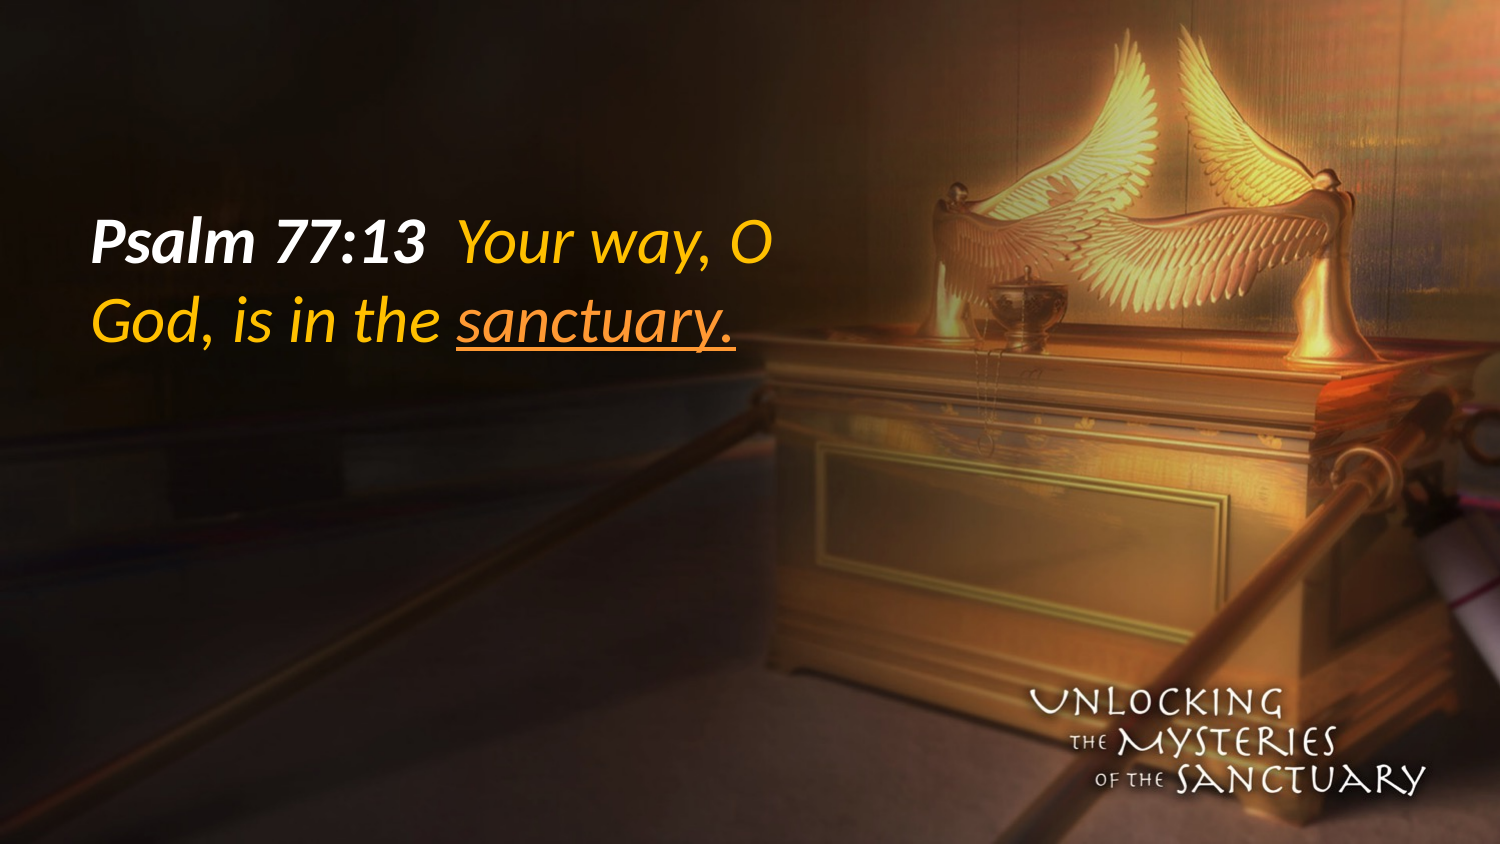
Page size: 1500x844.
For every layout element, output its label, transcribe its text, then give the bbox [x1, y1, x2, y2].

list Psalm 77:13 Your way, O God, is in the sanctuary. [75, 188, 920, 754]
picture [0, 0, 1500, 844]
